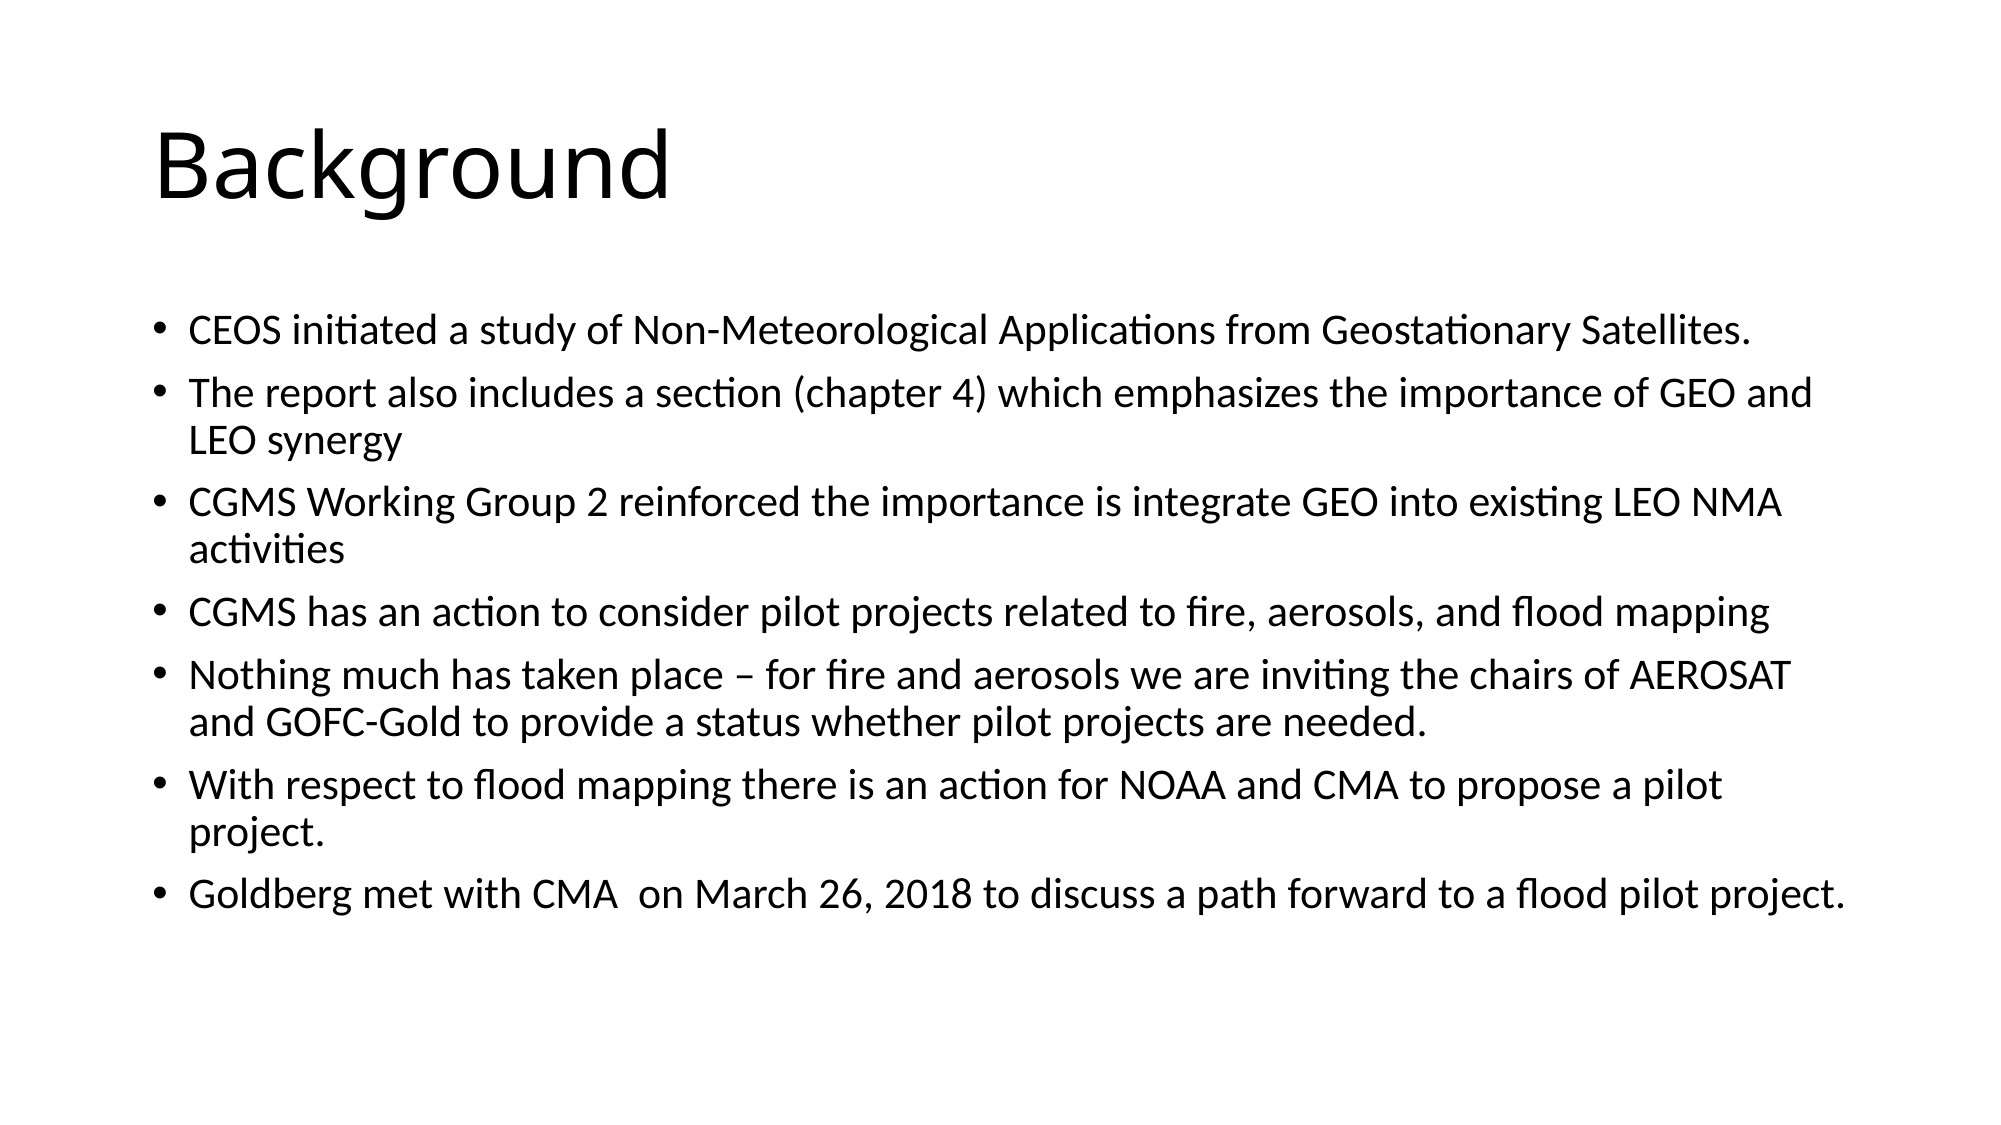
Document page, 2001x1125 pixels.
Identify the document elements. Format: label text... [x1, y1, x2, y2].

title Background [137, 59, 1863, 278]
list CEOS initiated a study of Non-Meteorological Applications from Geostationary Satellites. The report also includes a section (chapter 4) which emphasizes the importance of GEO and LEO synergy CGMS Working Group 2 reinforced the importance is integrate GEO into existing LEO NMA activities CGMS has an action to consider pilot projects related to fire, aerosols, and flood mapping Nothing much has taken place – for fire and aerosols we are inviting the chairs of AEROSAT and GOFC-Gold to provide a status whether pilot projects are needed. With respect to flood mapping there is an action for NOAA and CMA to propose a pilot project. Goldberg met with CMA on March 26, 2018 to discuss a path forward to a flood pilot project. [137, 299, 1863, 1014]
